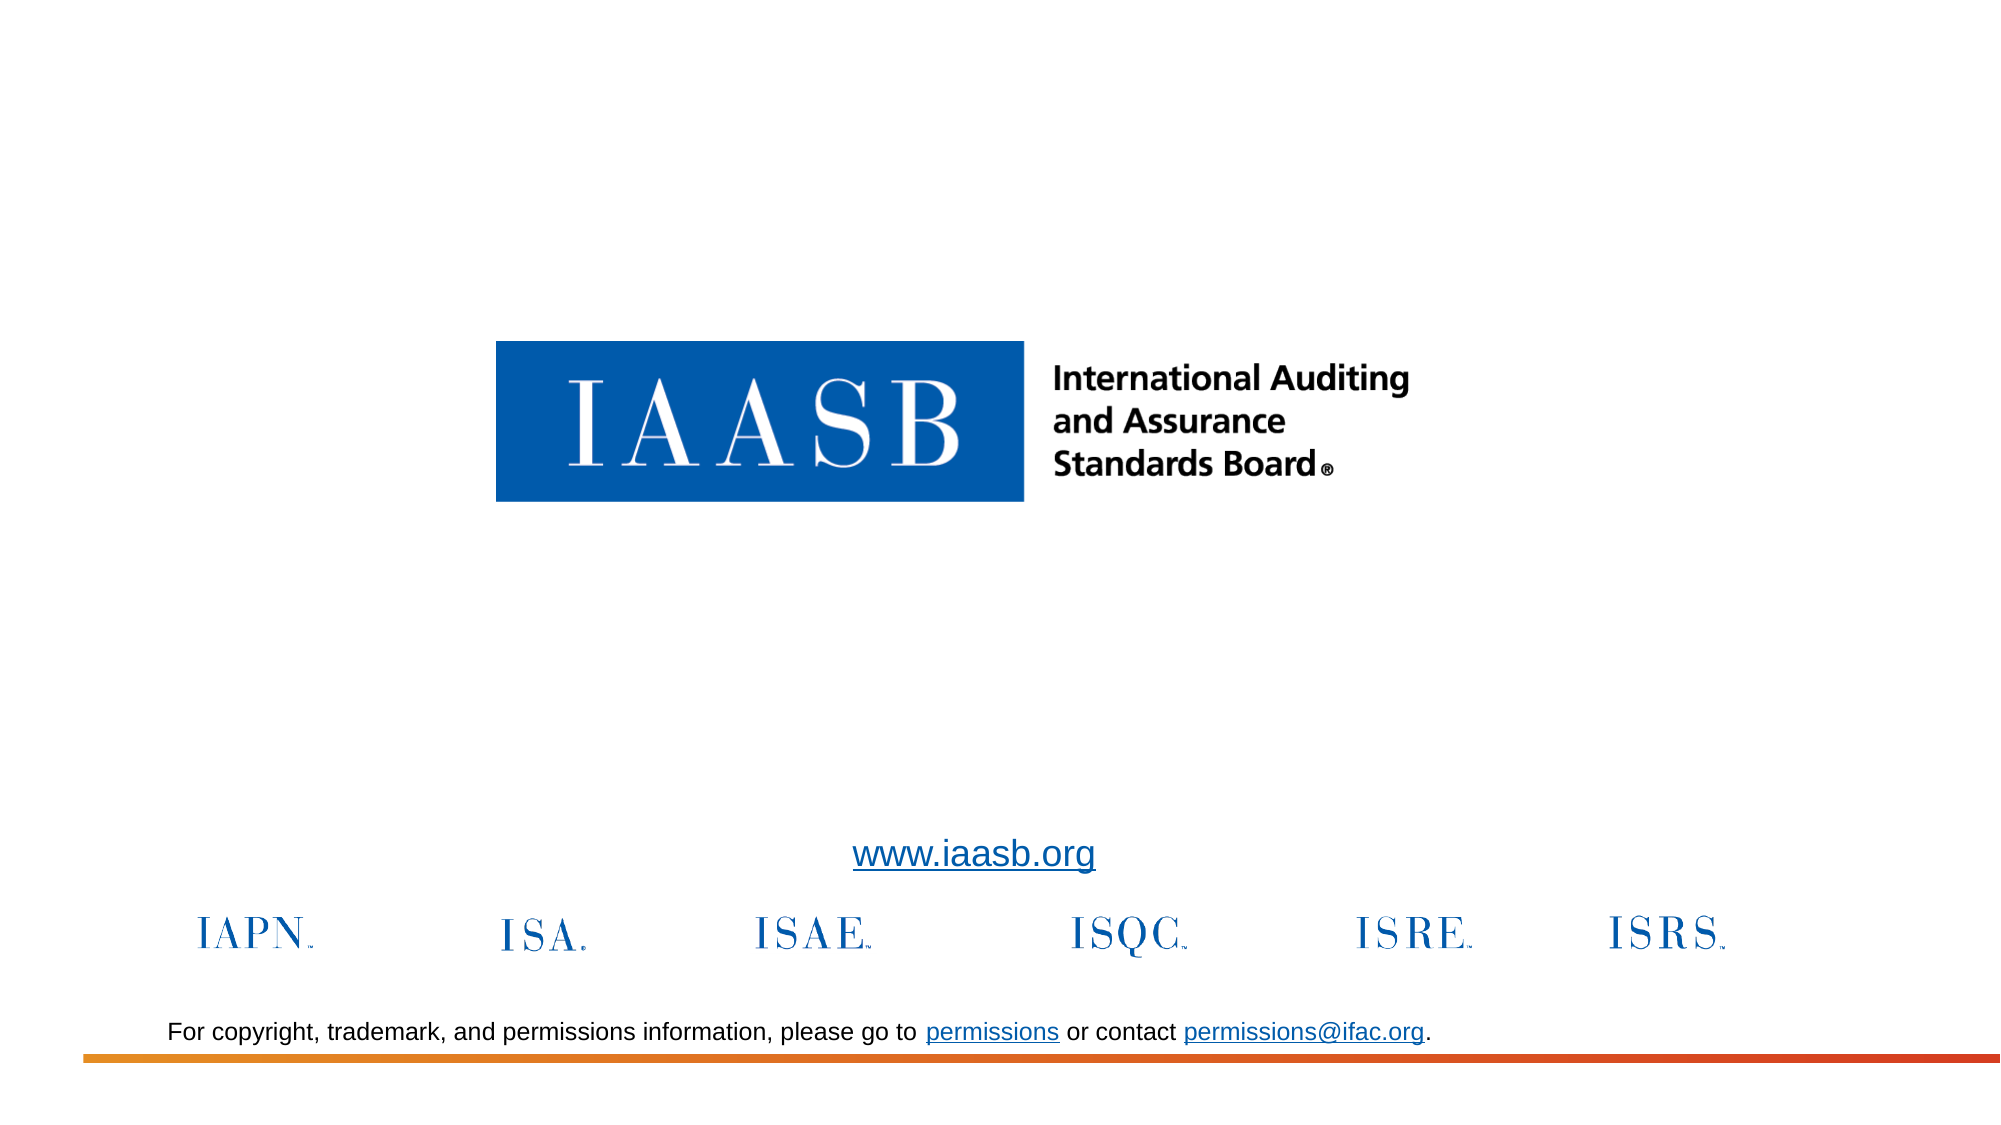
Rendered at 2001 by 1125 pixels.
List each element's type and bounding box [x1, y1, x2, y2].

picture [1066, 911, 1193, 963]
picture [750, 911, 877, 954]
picture [496, 341, 1457, 502]
picture [192, 911, 319, 954]
picture [1604, 910, 1731, 954]
picture [1351, 911, 1478, 954]
picture [496, 913, 592, 956]
